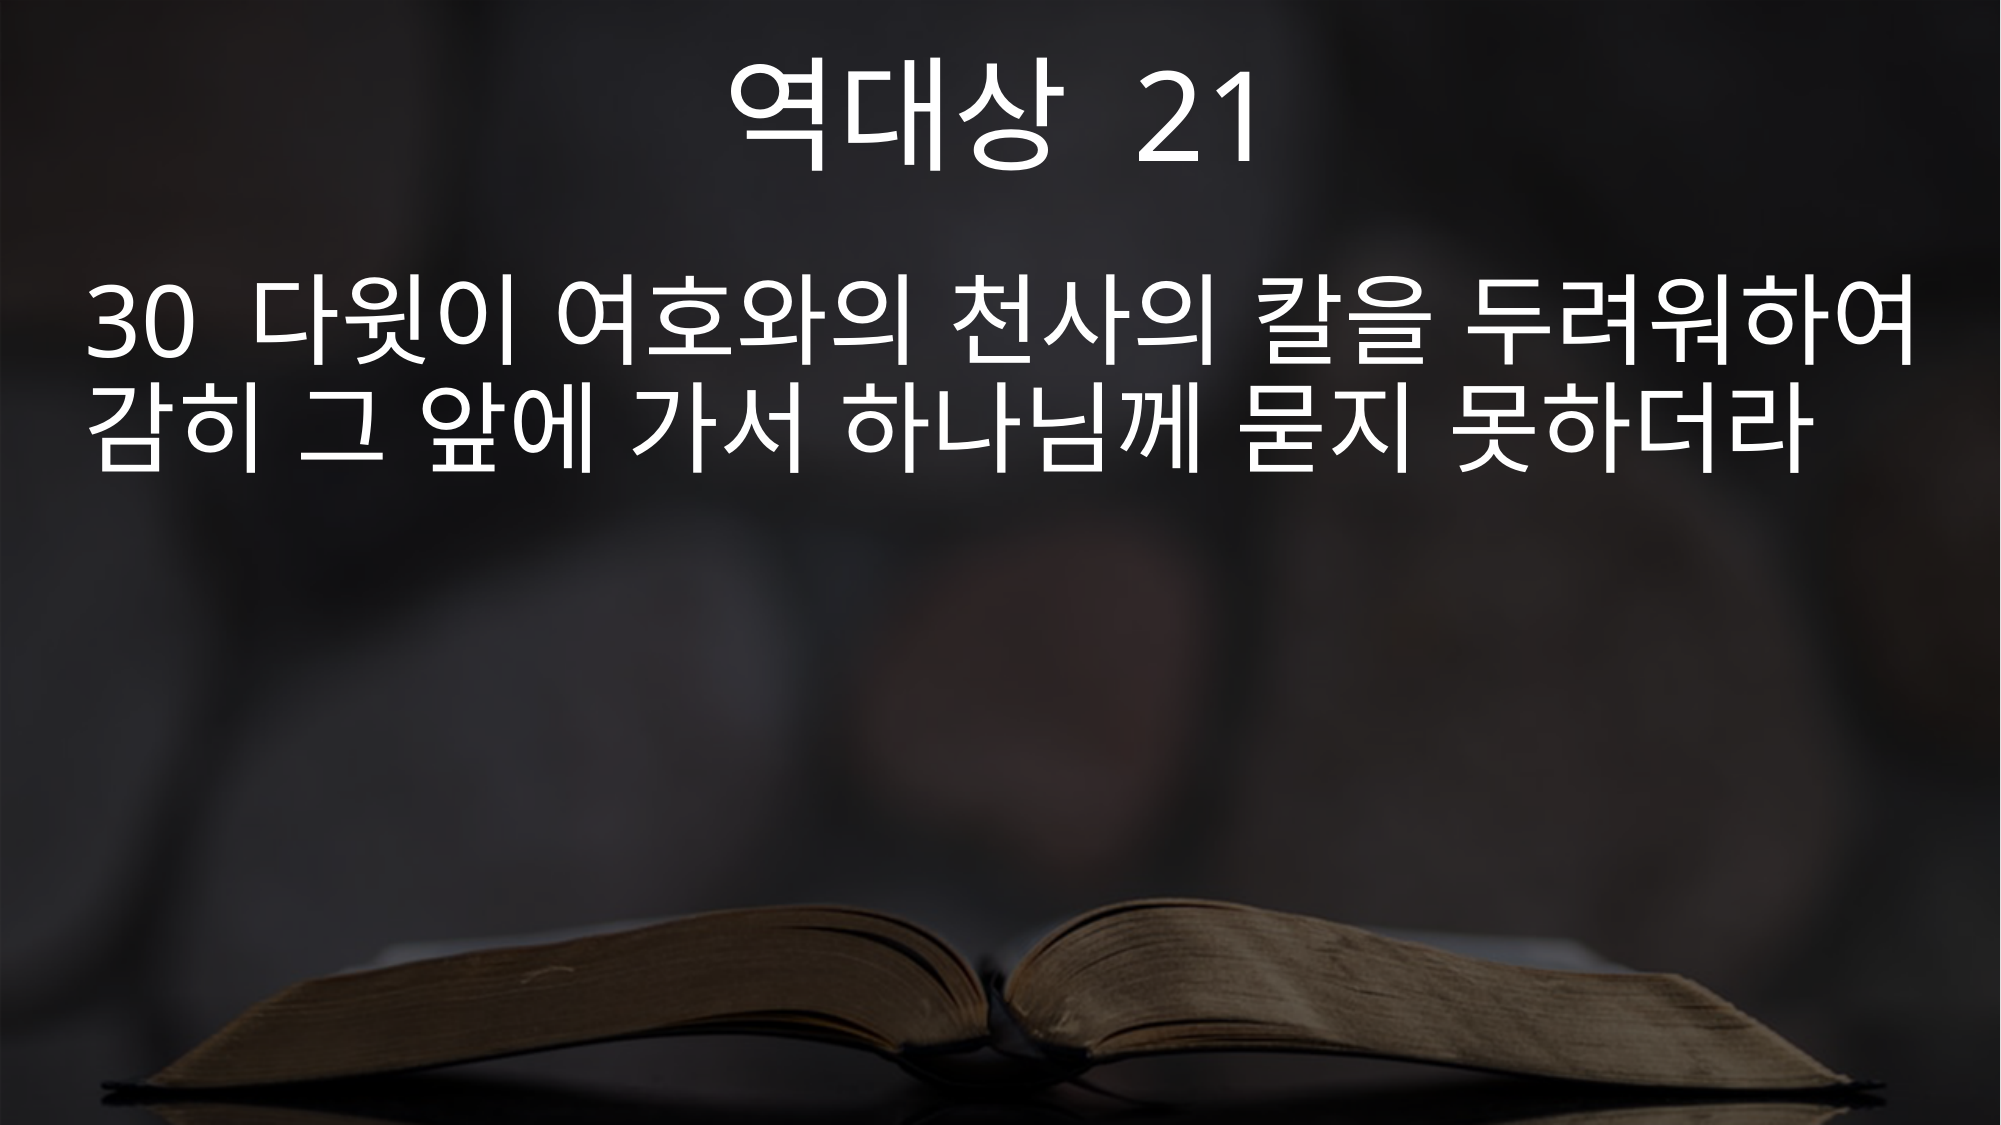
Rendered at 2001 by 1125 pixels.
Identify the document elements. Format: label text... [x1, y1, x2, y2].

list 30 다윗이 여호와의 천사의 칼을 두려워하여 감히 그 앞에 가서 하나님께 묻지 못하더라 [69, 263, 1953, 423]
footer 역대상 21 [0, 32, 2000, 192]
picture [0, 0, 2001, 1125]
